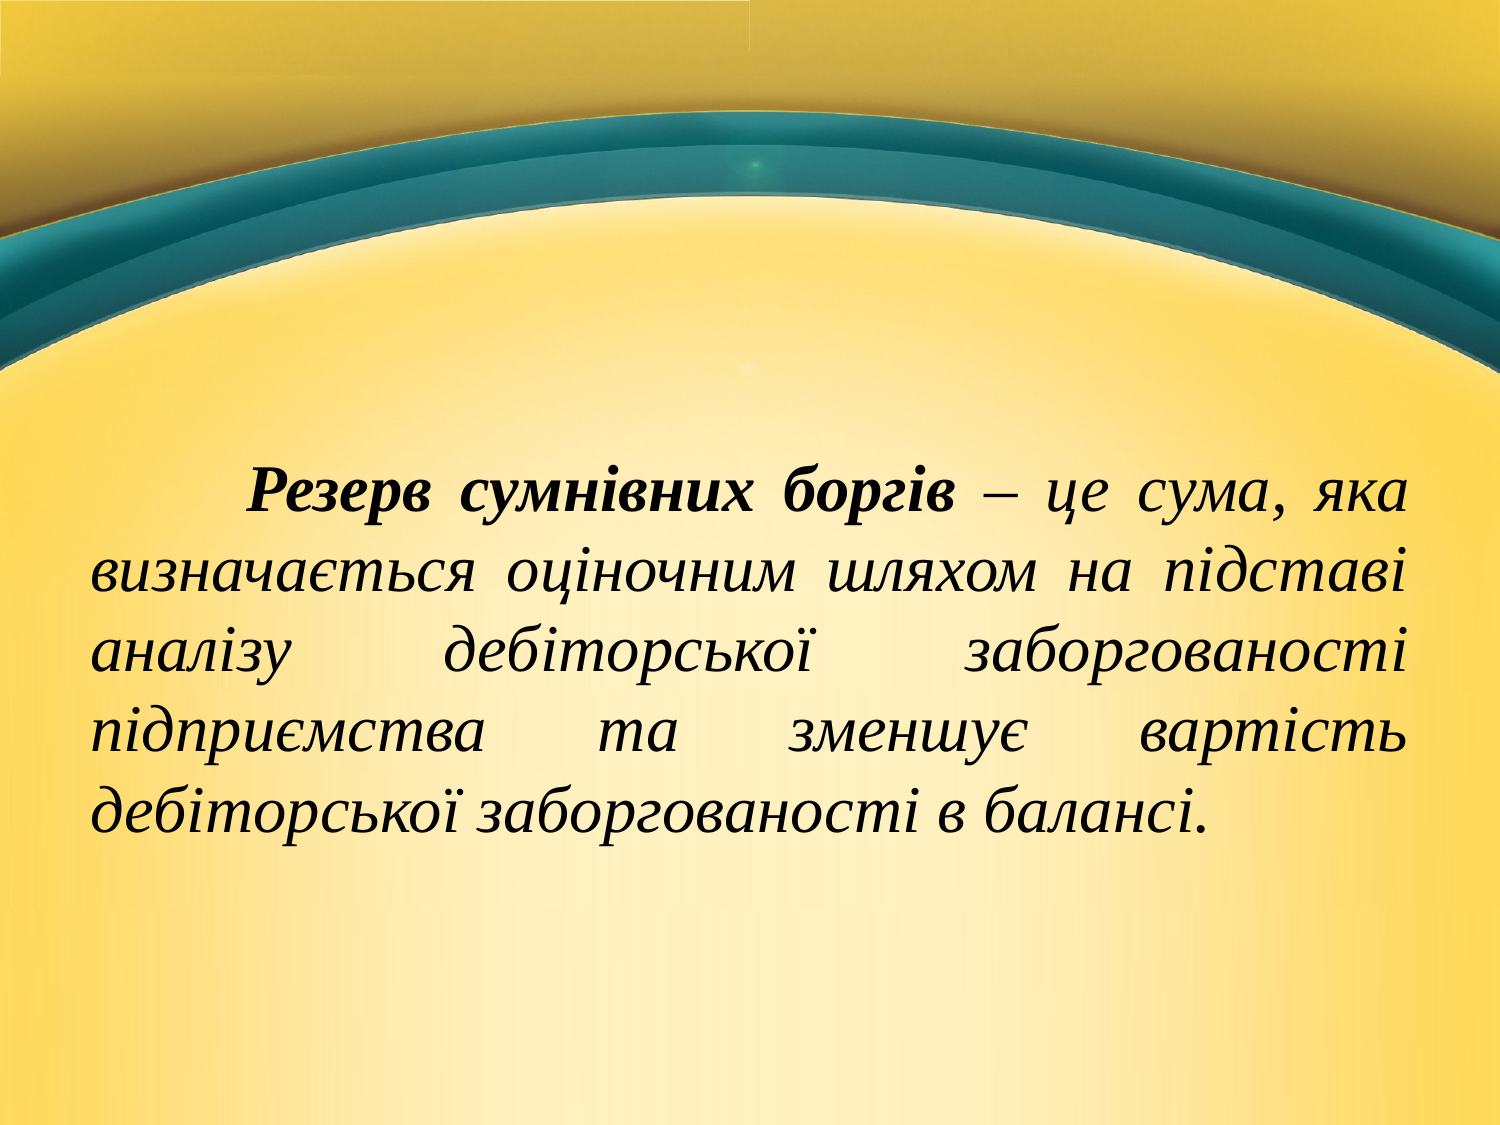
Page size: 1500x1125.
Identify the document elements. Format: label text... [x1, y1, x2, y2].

picture [0, 0, 1500, 1125]
list Резерв сумнівних боргів – це сума, яка визначається оціночним шляхом на підставі аналізу дебіторської заборгованості підприємства та зменшує вартість дебіторської заборгованості в балансі. [75, 437, 1425, 963]
